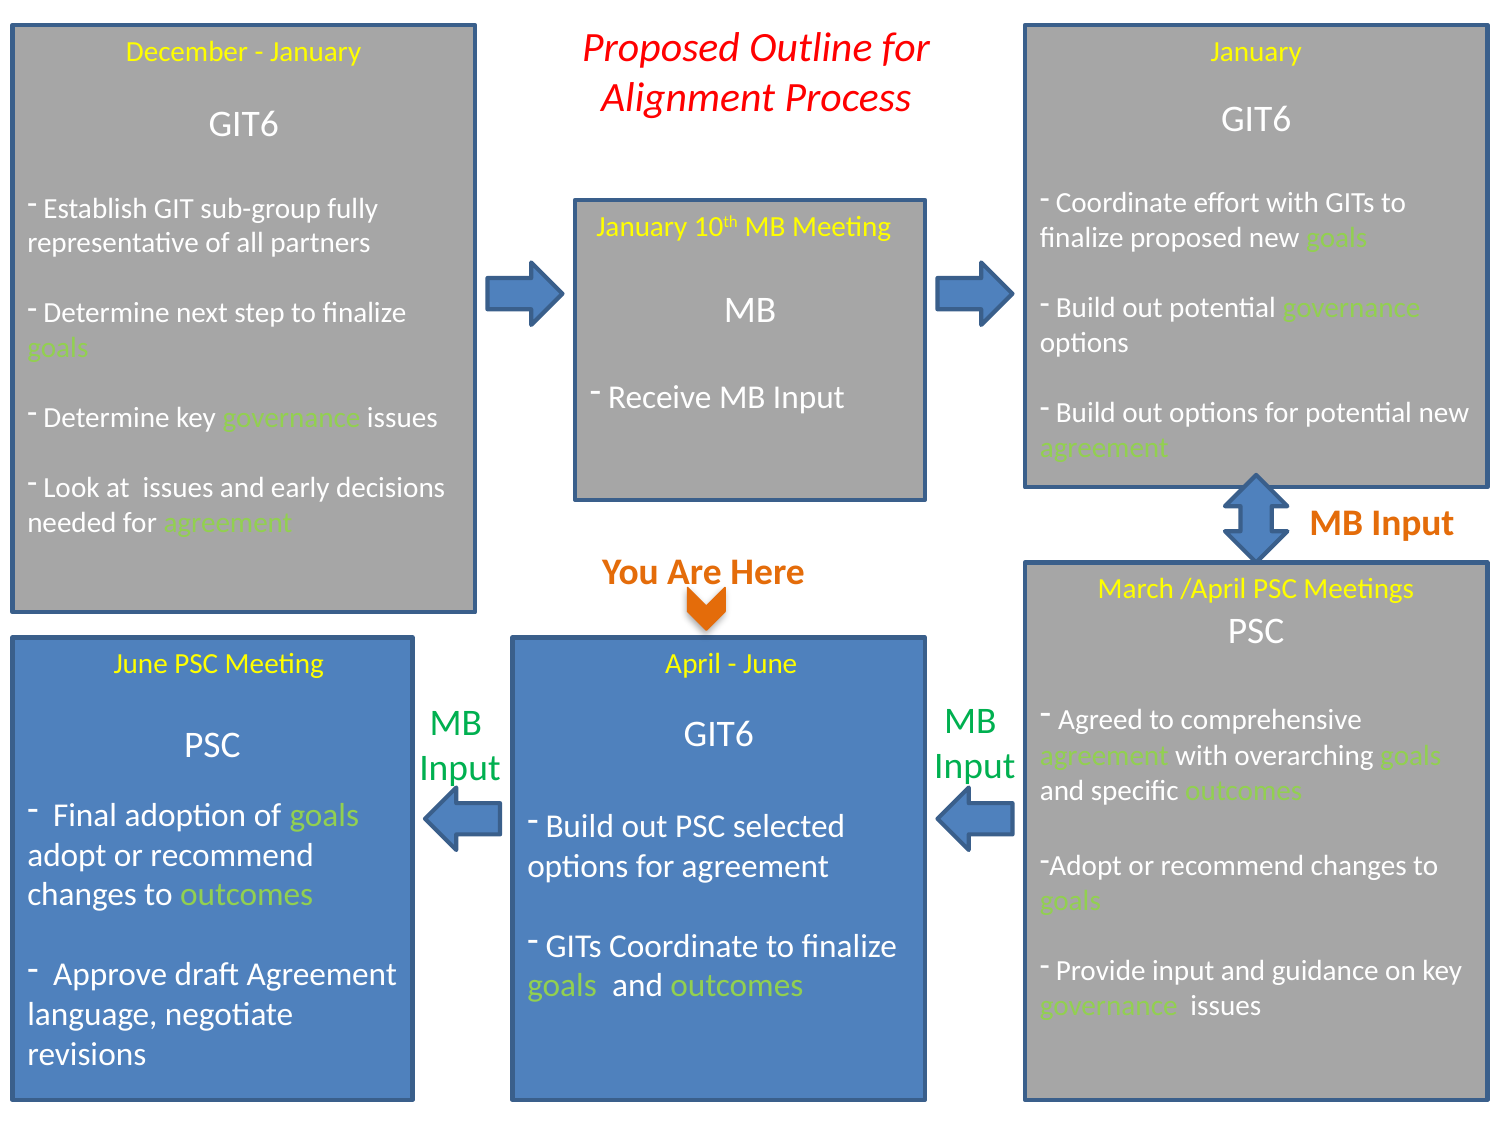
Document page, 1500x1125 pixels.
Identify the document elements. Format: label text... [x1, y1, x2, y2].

text_box MB Input [404, 690, 516, 796]
text_box January [1087, 24, 1425, 75]
text_box GIT6 Establish GIT sub-group fully representative of all partners Determine next step to finalize goals Determine key governance issues Look at issues and early decisions needed for agreement [10, 23, 477, 614]
text_box You Are Here [587, 539, 900, 600]
text_box [686, 586, 726, 631]
text_box Proposed Outline for Alignment Process [524, 12, 988, 178]
text_box MB Input [1294, 490, 1470, 551]
text_box June PSC Meeting [50, 637, 388, 688]
text_box PSC Final adoption of goals adopt or recommend changes to outcomes Approve draft Agreement language, negotiate revisions [10, 635, 415, 1102]
text_box [422, 796, 503, 852]
text_box [485, 260, 565, 327]
text_box [1222, 472, 1290, 565]
text_box January 10th MB Meeting [575, 199, 913, 250]
text_box March /April PSC Meetings [1074, 561, 1438, 612]
text_box PSC Agreed to comprehensive agreement with overarching goals and specific outcomes Adopt or recommend changes to goals Provide input and guidance on key governance issues [1023, 560, 1490, 1102]
text_box MB Receive MB Input [573, 198, 927, 502]
text_box MB Input [919, 688, 1031, 794]
text_box April - June [562, 637, 900, 688]
text_box GIT6 Coordinate effort with GITs to finalize proposed new goals Build out potential governance options Build out options for potential new agreement [1023, 23, 1490, 489]
text_box [935, 260, 1015, 327]
text_box GIT6 Build out PSC selected options for agreement GITs Coordinate to finalize goals and outcomes [510, 635, 927, 1102]
text_box December - January [75, 24, 413, 75]
text_box [935, 794, 1015, 852]
